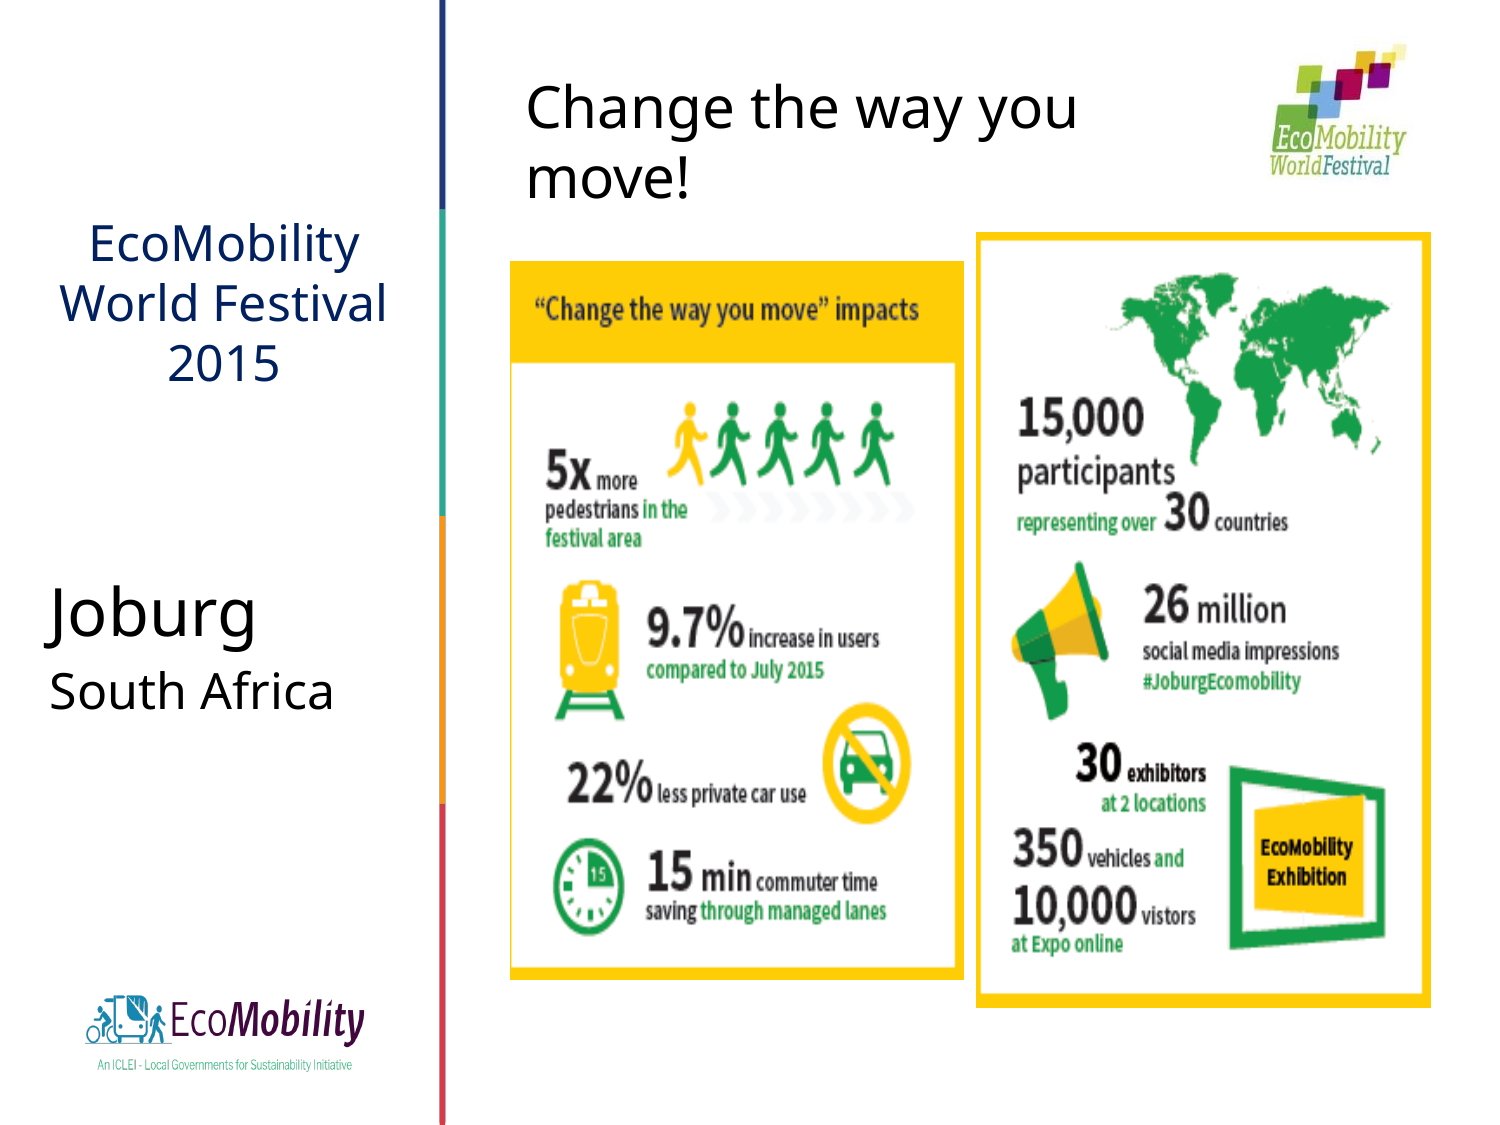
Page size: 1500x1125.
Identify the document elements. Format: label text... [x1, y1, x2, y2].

picture [976, 232, 1431, 1009]
picture [510, 261, 965, 980]
text_box Change the way you move! [510, 62, 1135, 218]
picture [1256, 36, 1424, 190]
title EcoMobility World Festival 2015 [34, 203, 414, 461]
subtitle Joburg South Africa [34, 562, 414, 731]
